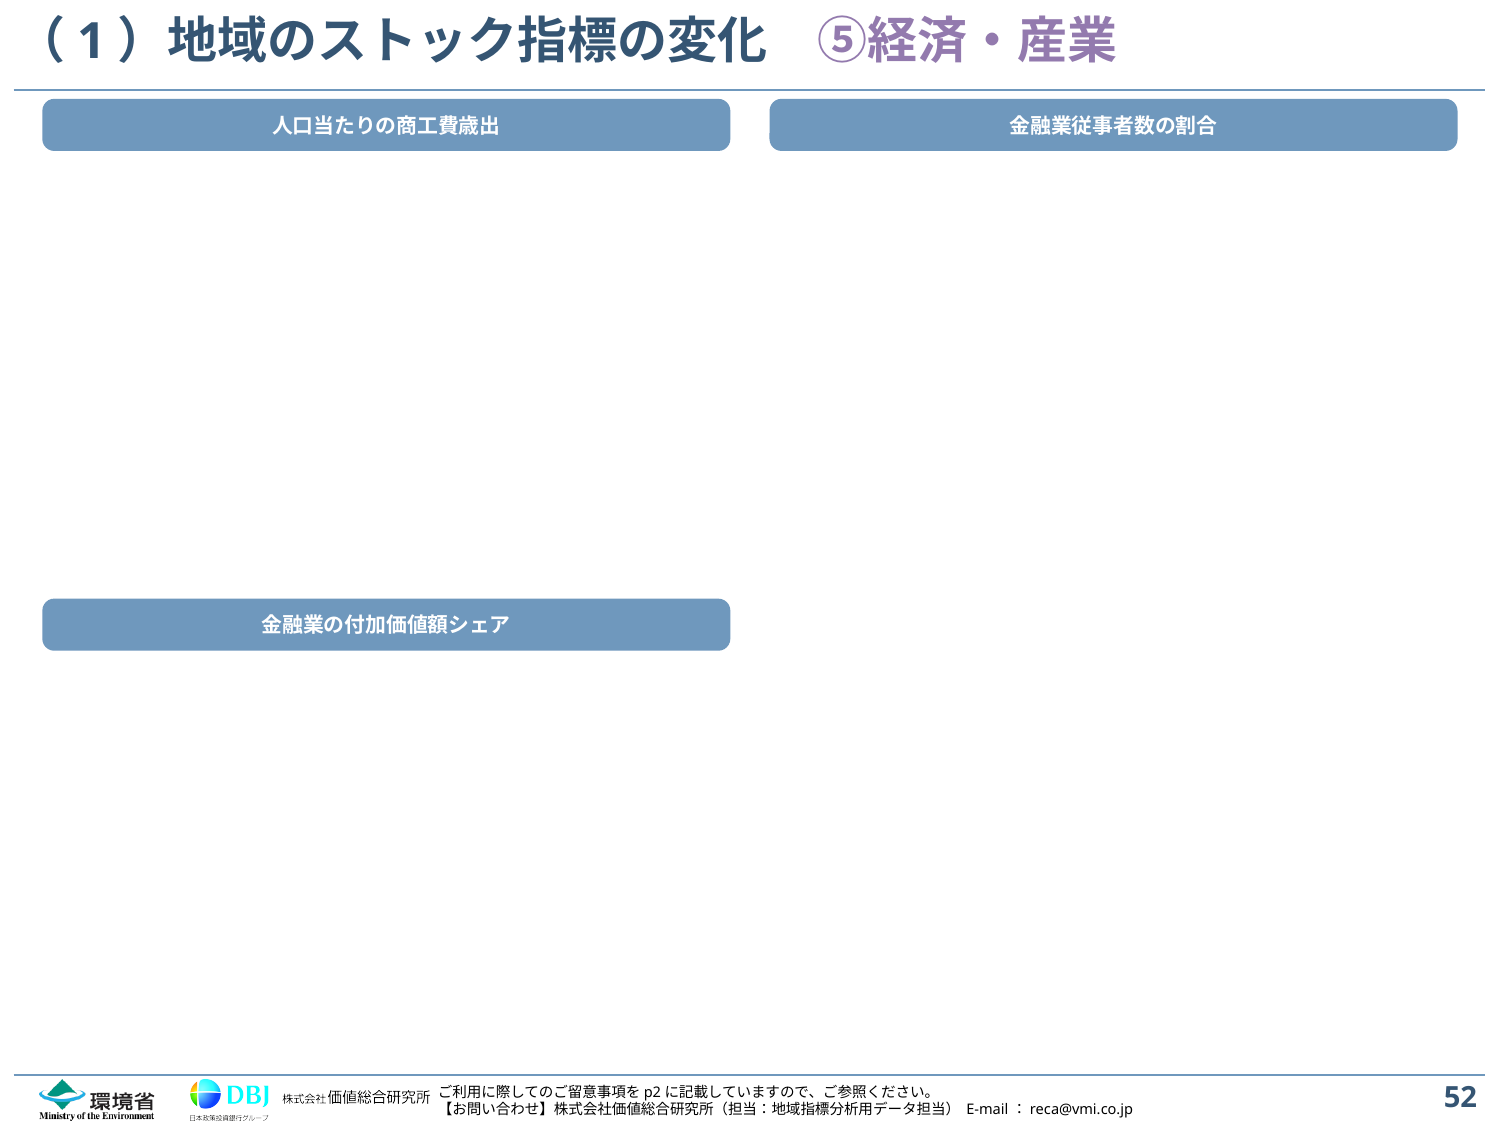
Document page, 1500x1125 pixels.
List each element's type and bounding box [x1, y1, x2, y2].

slide_number [1427, 1070, 1493, 1112]
text_box [42, 98, 731, 151]
title [0, 0, 1500, 87]
picture [186, 1076, 434, 1125]
text_box [769, 98, 1458, 151]
text_box [42, 598, 731, 651]
picture [36, 1079, 157, 1124]
